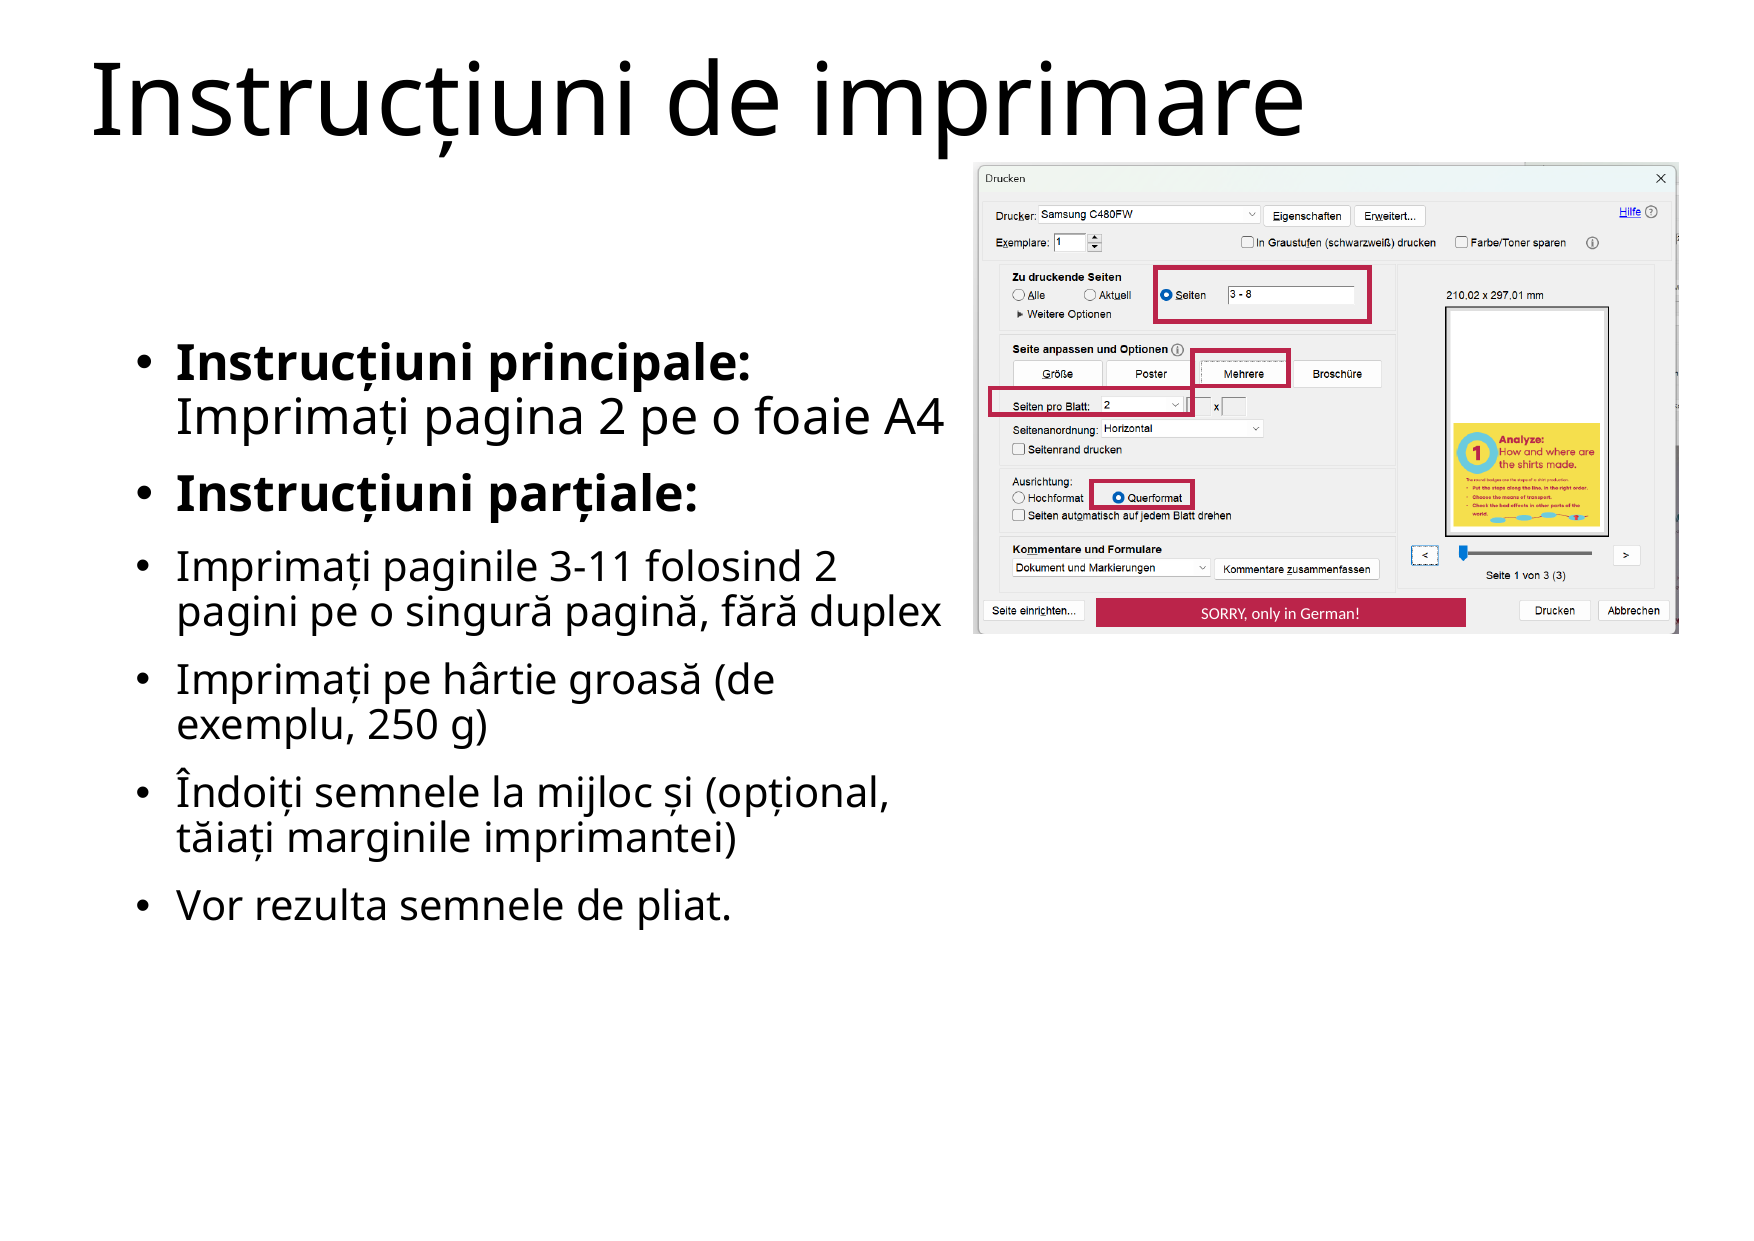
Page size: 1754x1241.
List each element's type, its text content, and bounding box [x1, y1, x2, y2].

picture [973, 162, 1679, 634]
list Instrucțiuni principale: Imprimați pagina 2 pe o foaie A4 Instrucțiuni parțiale: Imprimați paginile 3-11 folosind 2 pagini pe o singură pagină, fără duplex Imprimați pe hârtie groasă (de exemplu, 250 g) Îndoiți semnele la mijloc și (opțional, tăiați marginile imprimantei) Vor rezulta semnele de pliat. [120, 330, 979, 1117]
title Instrucțiuni de imprimare [75, 0, 1589, 223]
